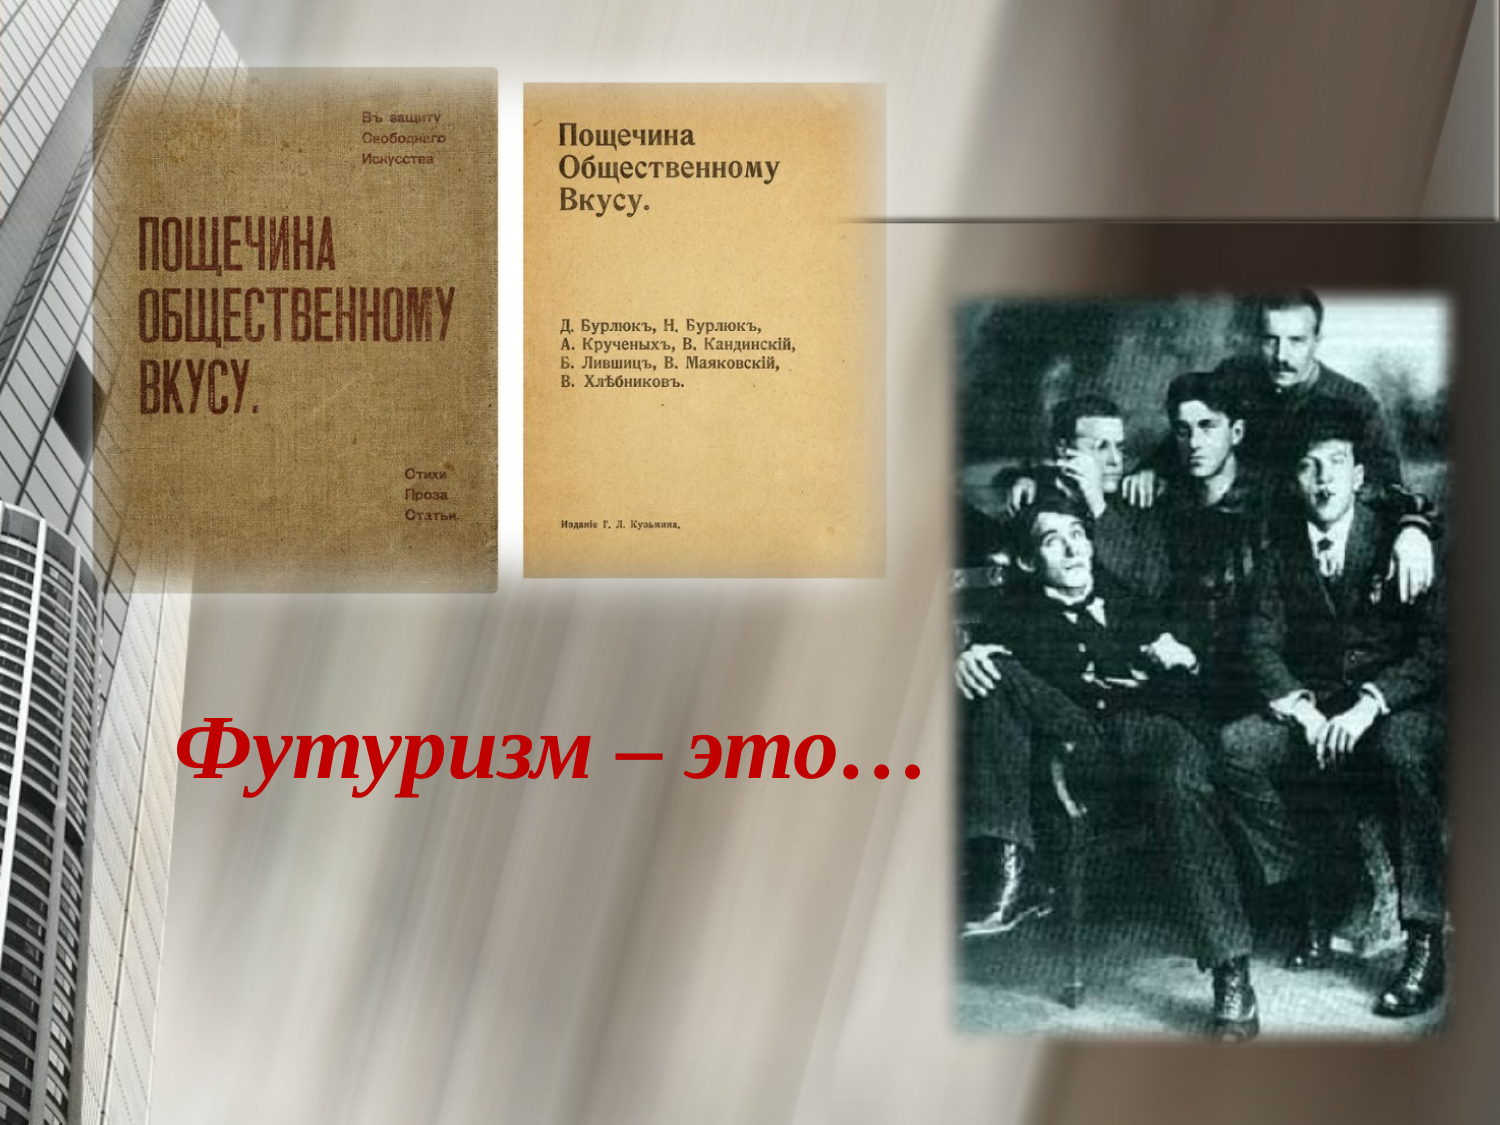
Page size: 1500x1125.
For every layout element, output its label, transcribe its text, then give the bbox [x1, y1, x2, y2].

text_box Футуризм – это… [35, 679, 932, 805]
picture [0, 0, 1500, 1125]
